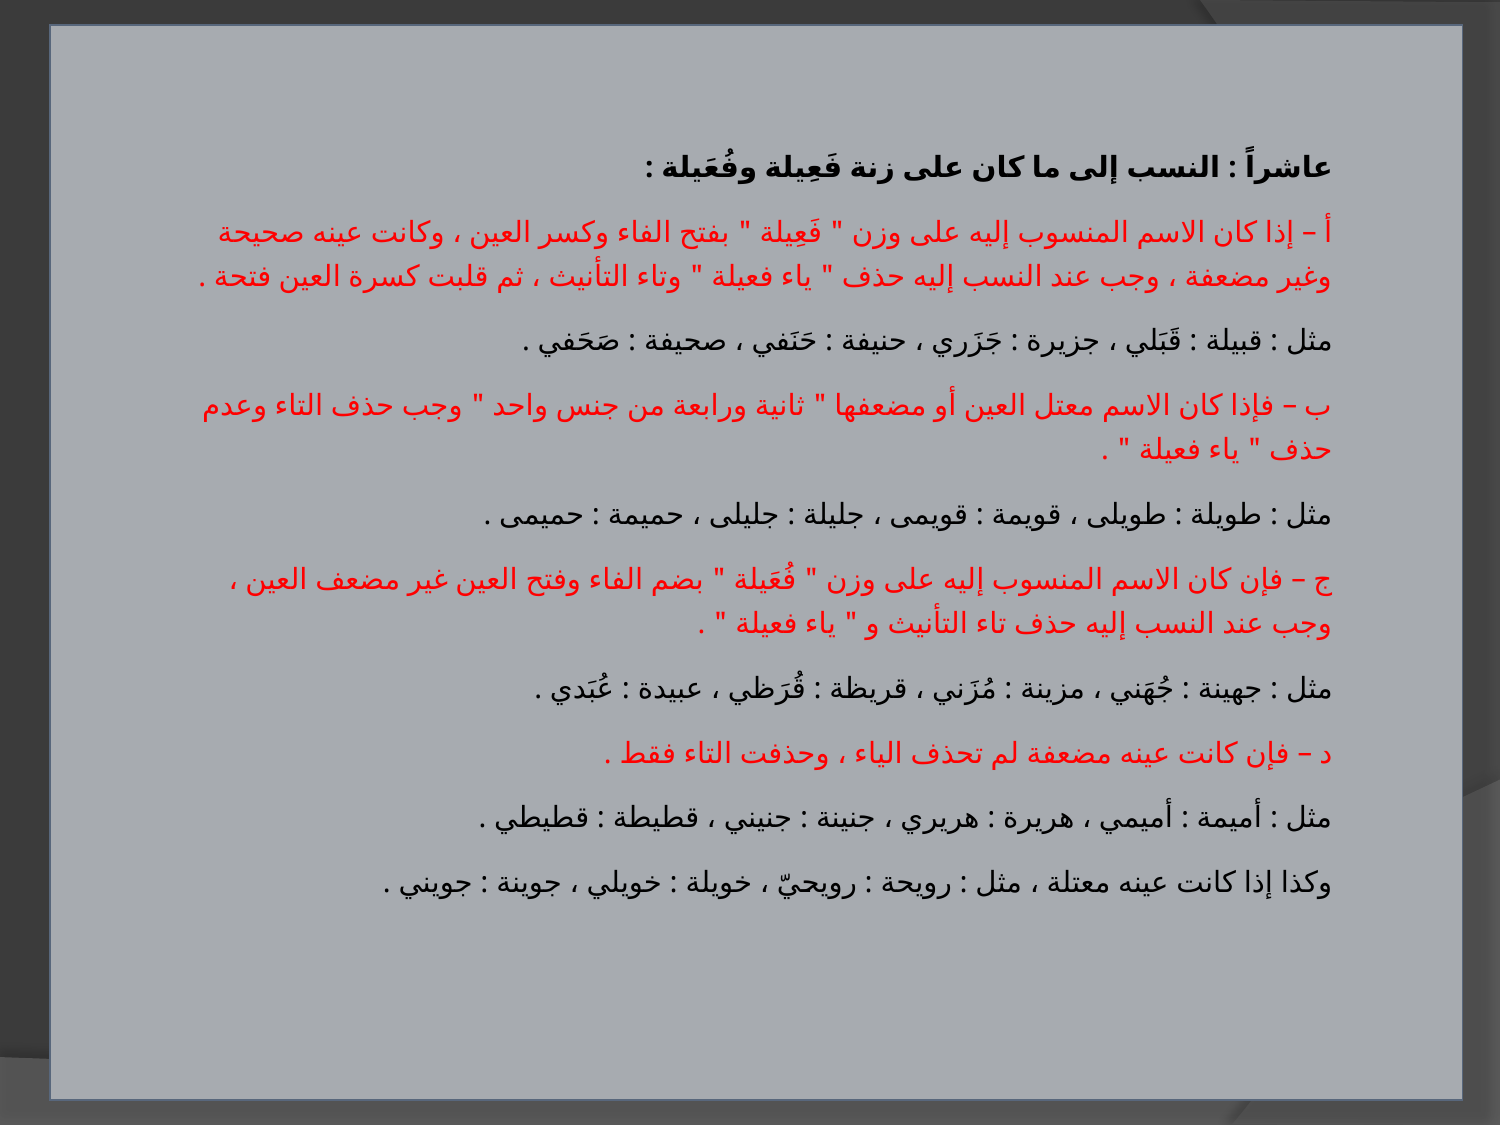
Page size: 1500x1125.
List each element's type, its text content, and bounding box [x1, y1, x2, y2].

table_header عاشراً : النسب إلى ما كان على زنة فَعِيلة وفُعَيلة : أ – إذا كان الاسم المنسوب إليه على وزن " فَعِيلة " بفتح الفاء وكسر العين ، وكانت عينه صحيحة وغير مضعفة ، وجب عند النسب إليه حذف " ياء فعيلة " وتاء التأنيث ، ثم قلبت كسرة العين فتحة . مثل : قبيلة : قَبَلي ، جزيرة : جَزَري ، حنيفة : حَنَفي ، صحيفة : صَحَفي . ب – فإذا كان الاسم معتل العين أو مضعفها " ثانية ورابعة من جنس واحد " وجب حذف التاء وعدم حذف " ياء فعيلة " . مثل : طويلة : طويلى ، قويمة : قويمى ، جليلة : جليلى ، حميمة : حميمى . ج – فإن كان الاسم المنسوب إليه على وزن " فُعَيلة " بضم الفاء وفتح العين غير مضعف العين ، وجب عند النسب إليه حذف تاء التأنيث و " ياء فعيلة " . مثل : جهينة : جُهَني ، مزينة : مُزَني ، قريظة : قُرَظي ، عبيدة : عُبَدي . د – فإن كانت عينه مضعفة لم تحذف الياء ، وحذفت التاء فقط . مثل : أميمة : أميمي ، هريرة : هريري ، جنينة : جنيني ، قطيطة : قطيطي . وكذا إذا كانت عينه معتلة ، مثل : رويحة : رويحيّ ، خويلة : خويلي ، جوينة : جويني . [51, 26, 1462, 1099]
